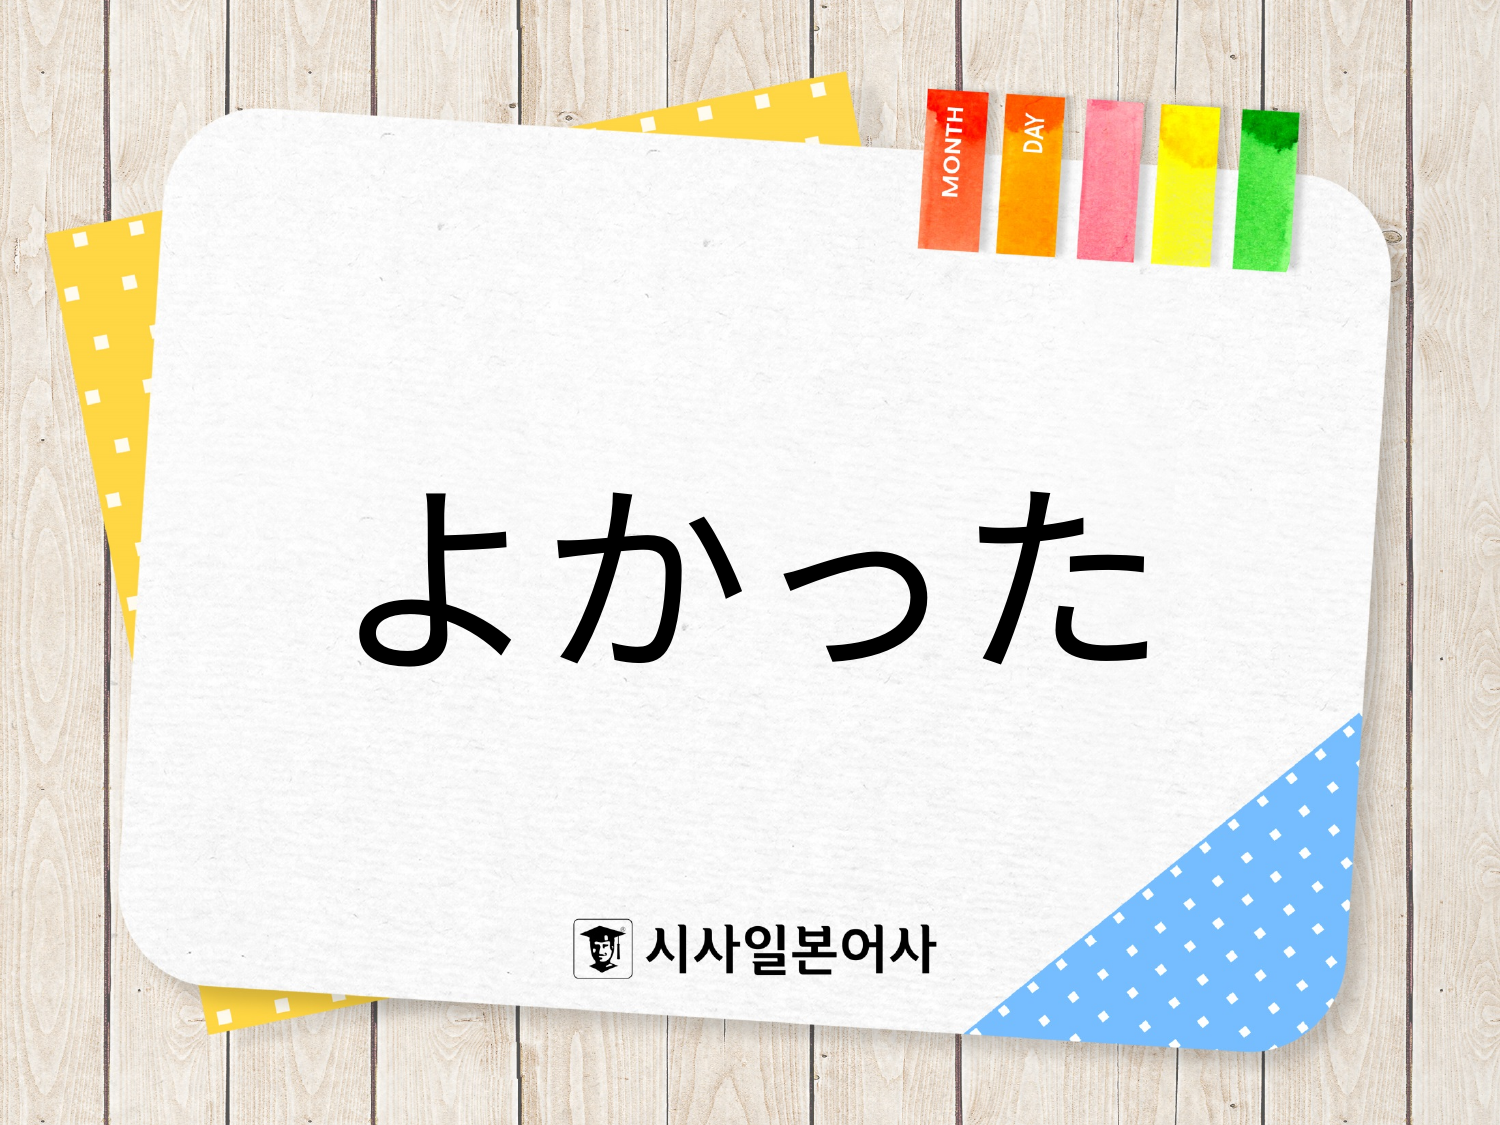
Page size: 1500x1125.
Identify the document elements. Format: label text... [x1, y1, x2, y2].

picture [0, 0, 1500, 1125]
title よかった [75, 338, 1425, 811]
